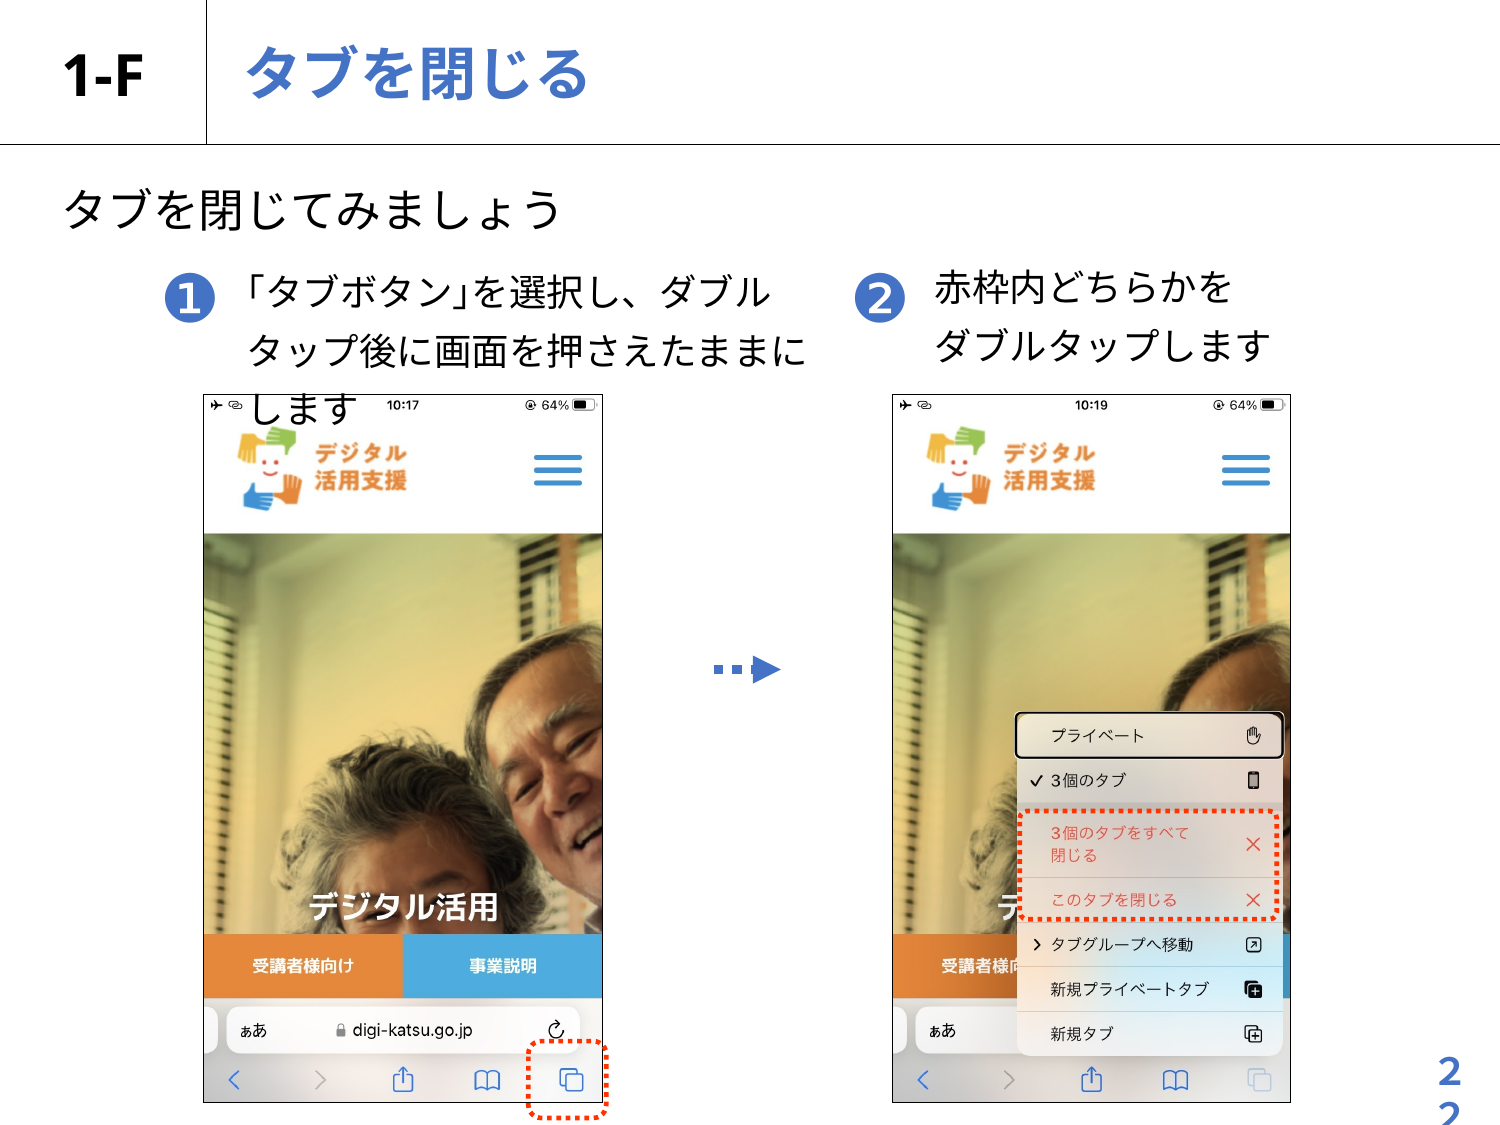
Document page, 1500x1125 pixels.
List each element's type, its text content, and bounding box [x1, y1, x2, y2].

text_box 1-F [0, 0, 207, 147]
picture [892, 394, 1291, 1103]
text_box ❶ [145, 274, 223, 343]
text_box タブを閉じてみましょう [46, 180, 1422, 274]
text_box ❷ [859, 274, 919, 343]
text_box 赤枠内どちらかを ダブルタップします [919, 243, 1493, 375]
picture [203, 394, 603, 1103]
title タブを閉じる [228, 36, 1472, 116]
text_box ｢タブボタン｣を選択し、ダブルタップ後に画面を押さえたままにします [231, 274, 859, 439]
text_box ２２ [1399, 1063, 1500, 1123]
text_box [527, 1044, 608, 1120]
